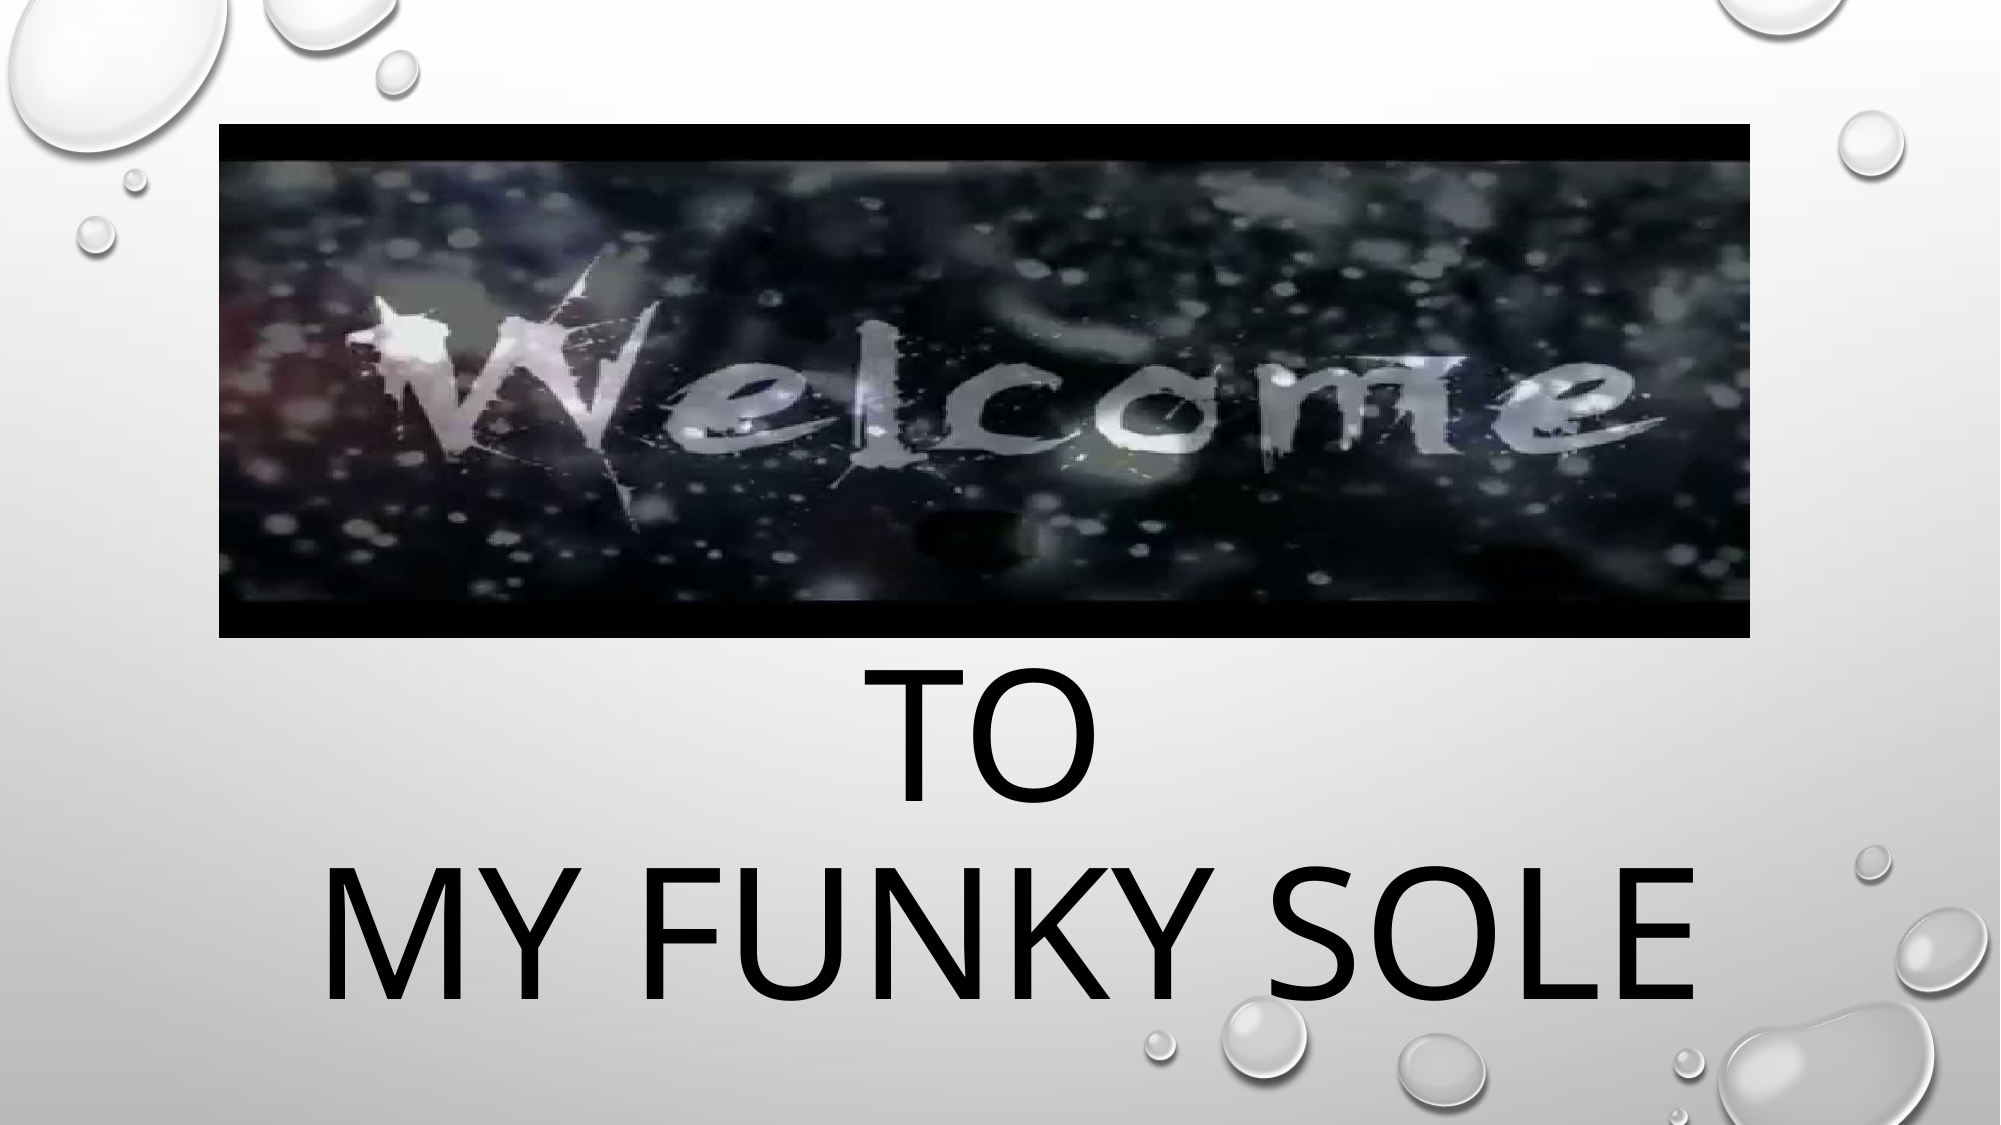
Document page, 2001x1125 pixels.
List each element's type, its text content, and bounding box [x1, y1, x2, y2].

title to My funky sole [219, 647, 1750, 1044]
picture [0, 0, 2000, 1125]
